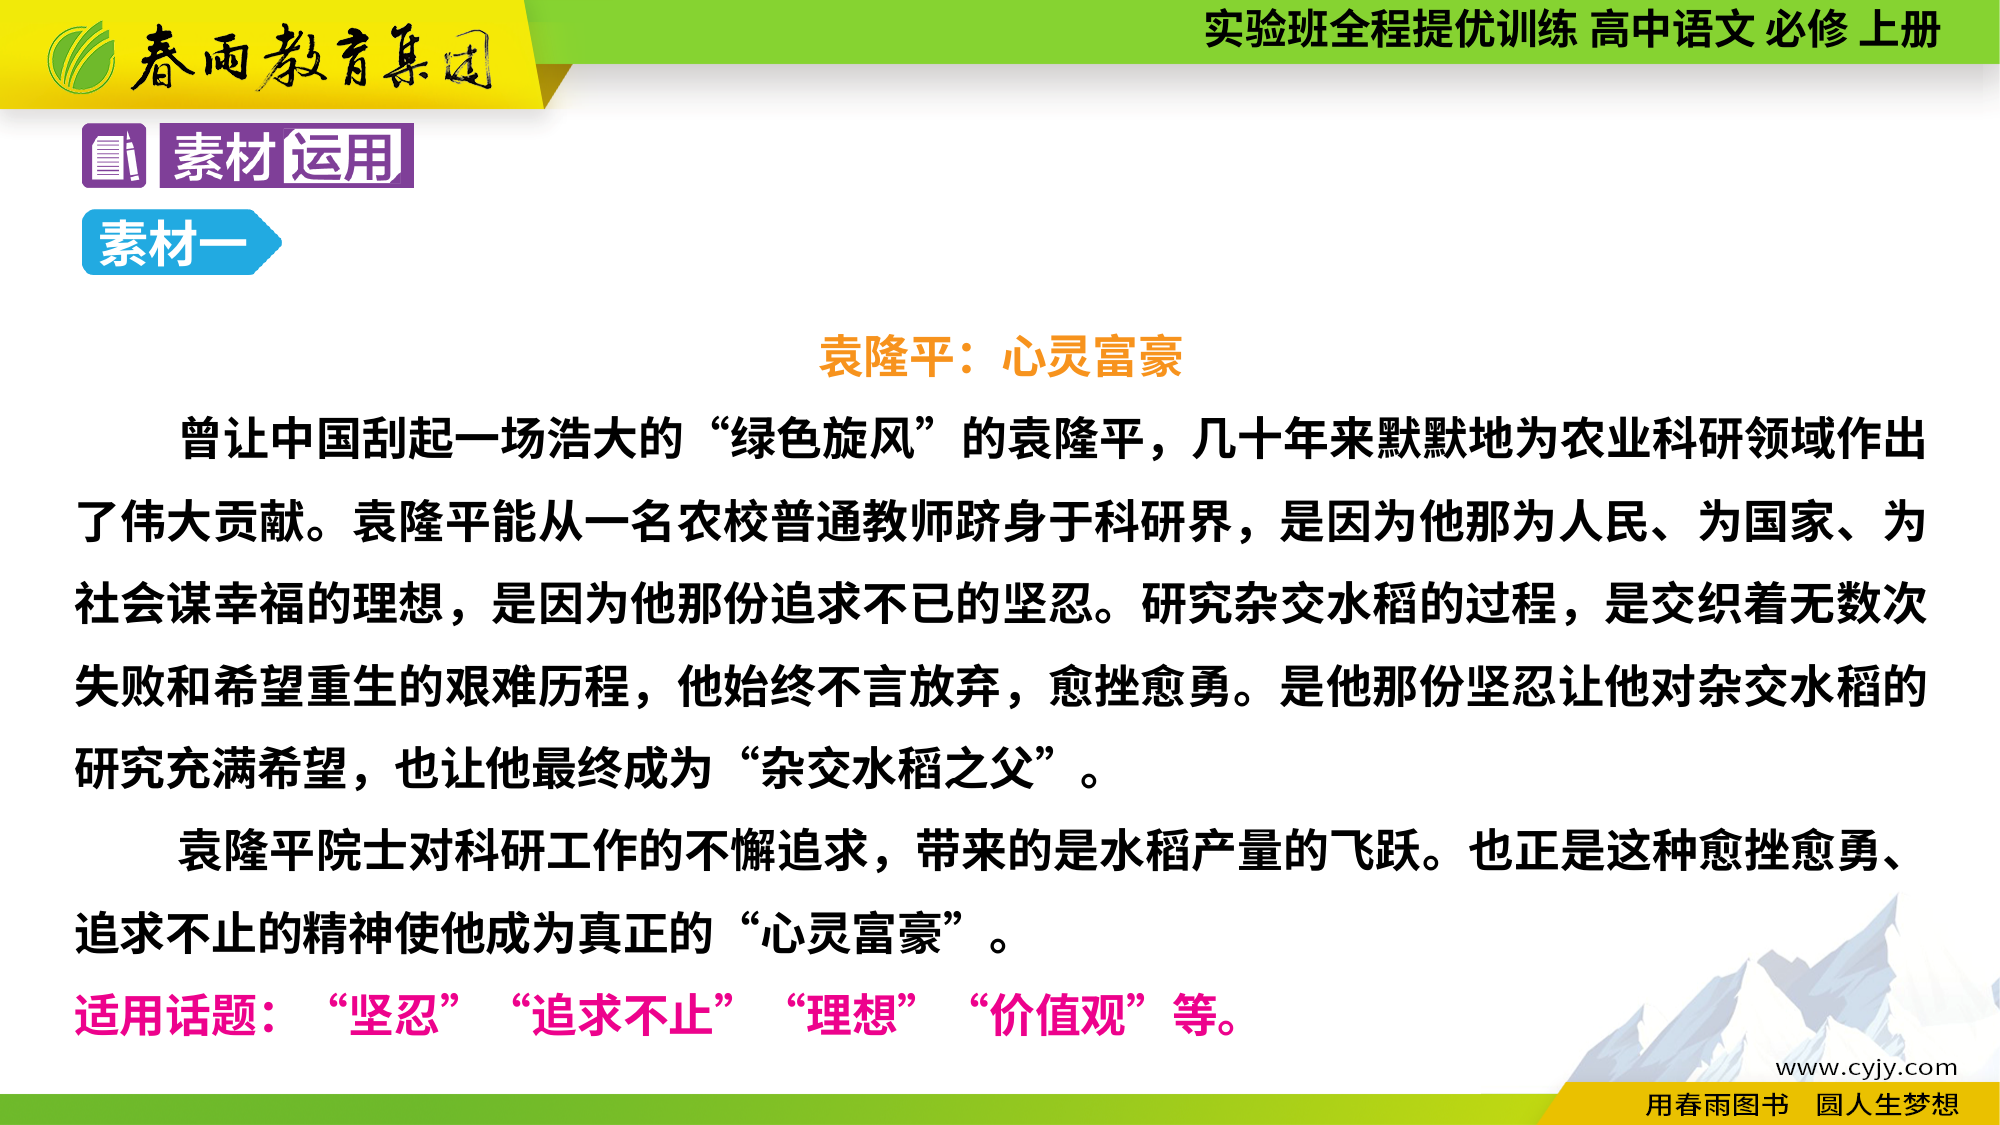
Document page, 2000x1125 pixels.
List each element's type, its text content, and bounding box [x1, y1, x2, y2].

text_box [82, 204, 282, 281]
picture [0, 0, 2000, 1125]
list 袁隆平：心灵富豪 曾让中国刮起一场浩大的“绿色旋风”的袁隆平，几十年来默默地为农业科研领域作出了伟大贡献。袁隆平能从一名农校普通教师跻身于科研界，是因为他那为人民、为国家、为社会谋幸福的理想，是因为他那份追求不已的坚忍。研究杂交水稻的过程，是交织着无数次失败和希望重生的艰难历程，他始终不言放弃，愈挫愈勇。是他那份坚忍让他对杂交水稻的研究充满希望，也让他最终成为“杂交水稻之父”。 袁隆平院士对科研工作的不懈追求，带来的是水稻产量的飞跃。也正是这种愈挫愈勇、追求不止的精神使他成为真正的“心灵富豪”。 适用话题：“坚忍”“追求不止”“理想”“价值观”等。 [59, 292, 1944, 1047]
